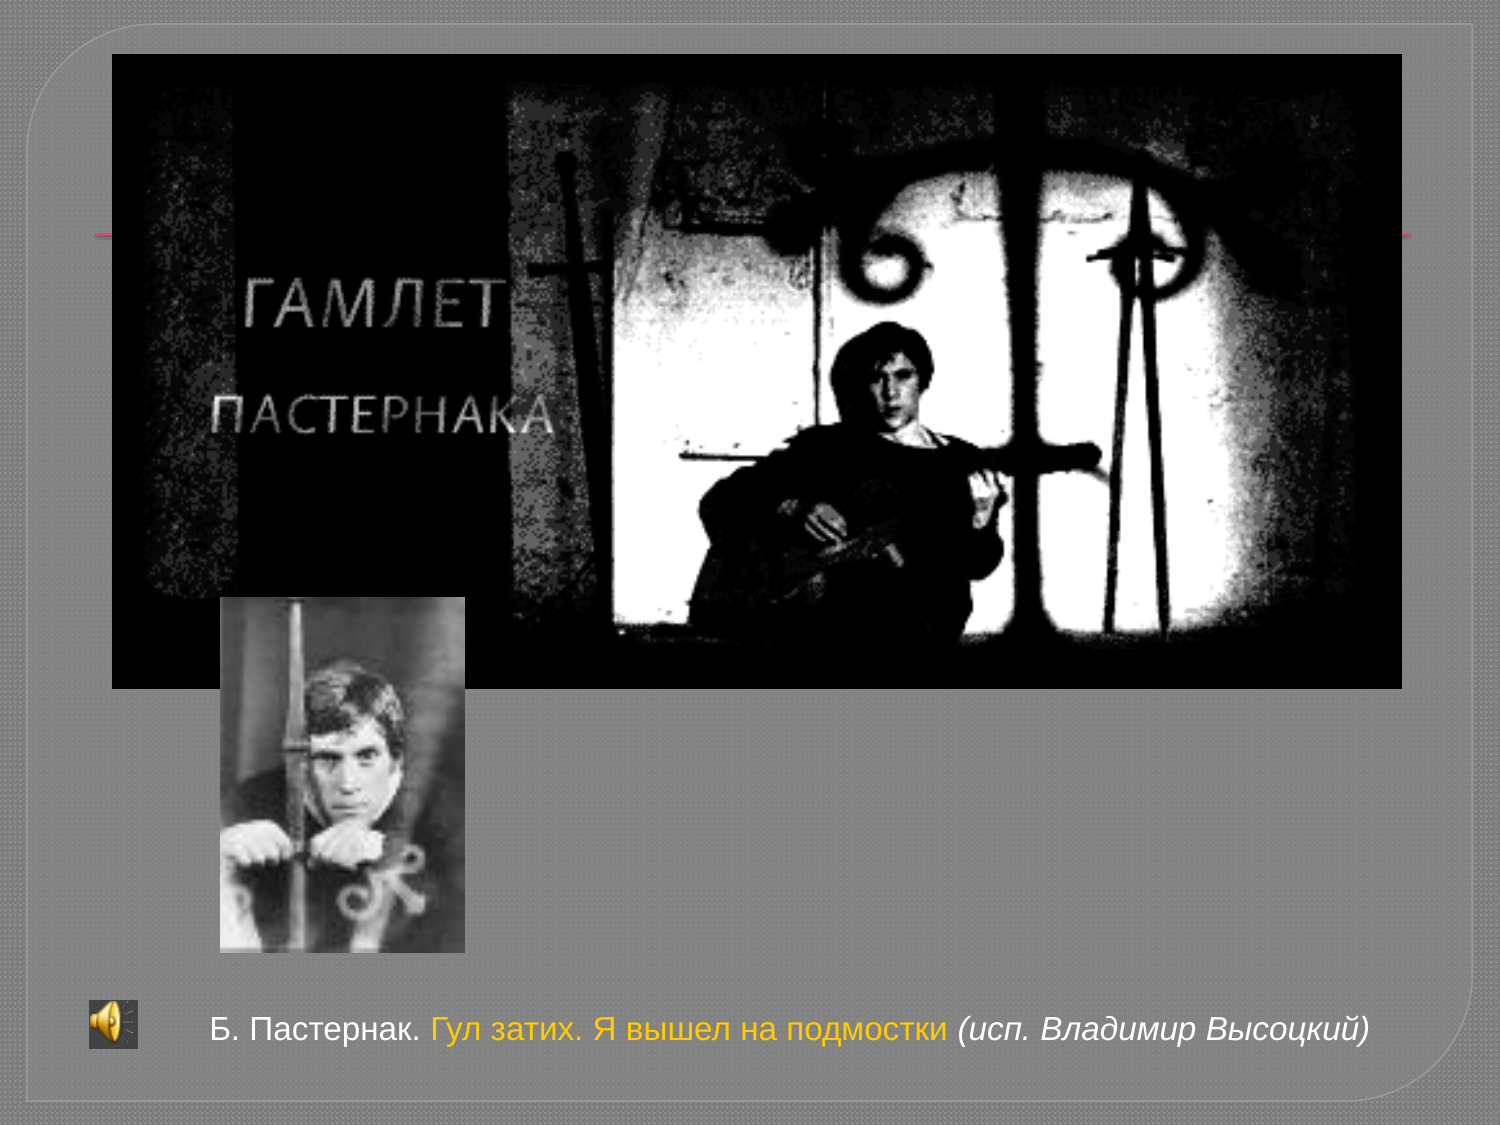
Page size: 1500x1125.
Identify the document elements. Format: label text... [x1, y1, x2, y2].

text_box Б. Пастернак. Гул затих. Я вышел на подмостки (исп. Владимир Высоцкий) [194, 999, 1412, 1055]
picture [111, 54, 1402, 953]
picture [88, 999, 139, 1050]
